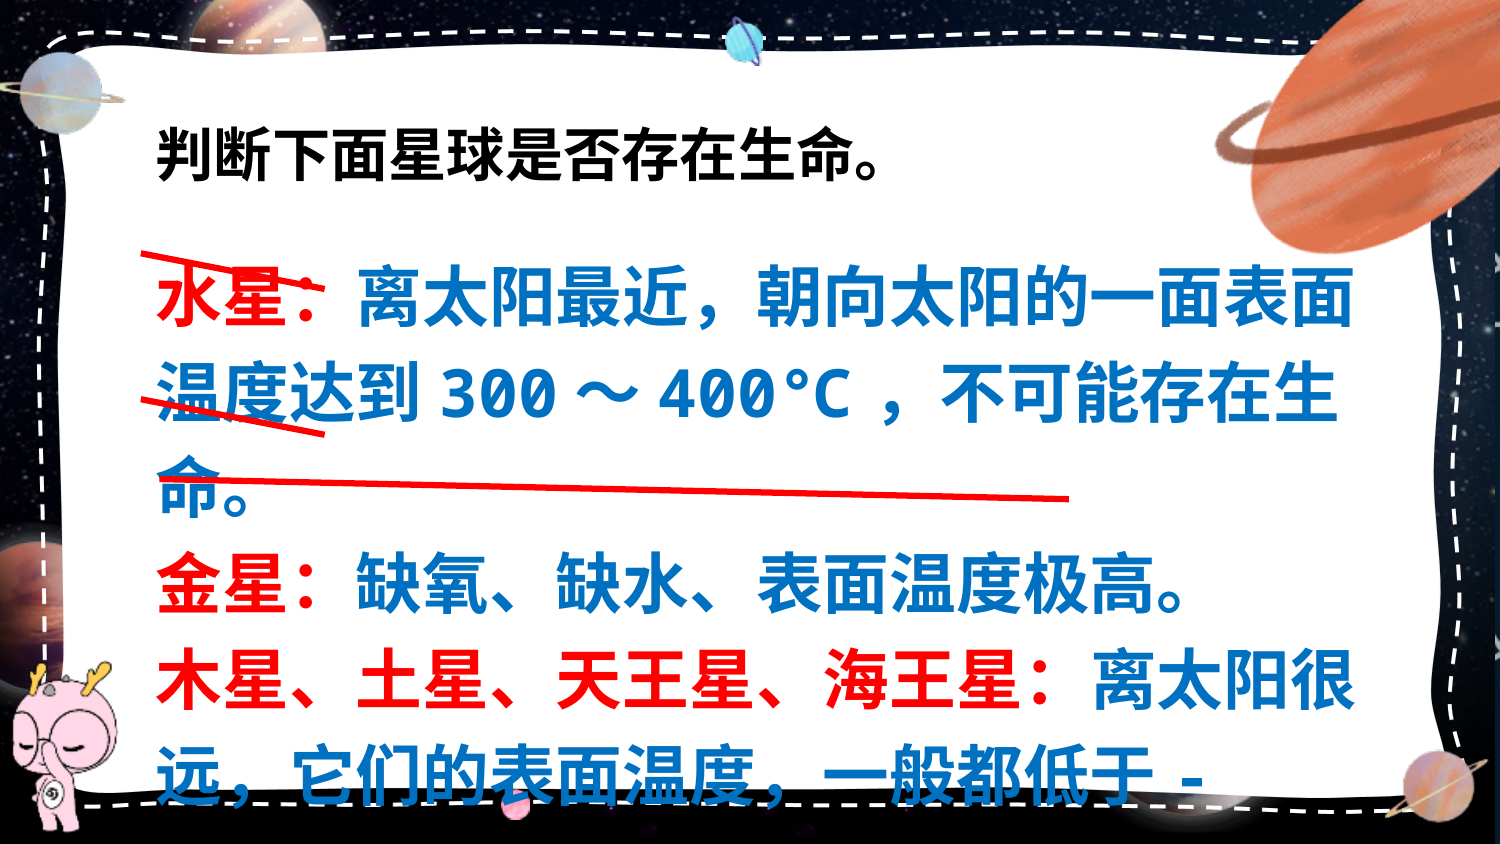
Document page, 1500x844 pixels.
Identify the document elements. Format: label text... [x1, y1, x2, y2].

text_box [140, 253, 325, 290]
picture [0, 0, 1500, 844]
text_box 判断下面星球是否存在生命。 [140, 96, 1086, 195]
text_box 水星：离太阳最近，朝向太阳的一面表面温度达到300～400℃，不可能存在生命。 金星：缺氧、缺水、表面温度极高。 木星、土星、天王星、海王星：离太阳很远，它们的表面温度，一般都低于-400℃。 [140, 231, 1412, 844]
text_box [140, 399, 325, 435]
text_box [159, 479, 1069, 500]
